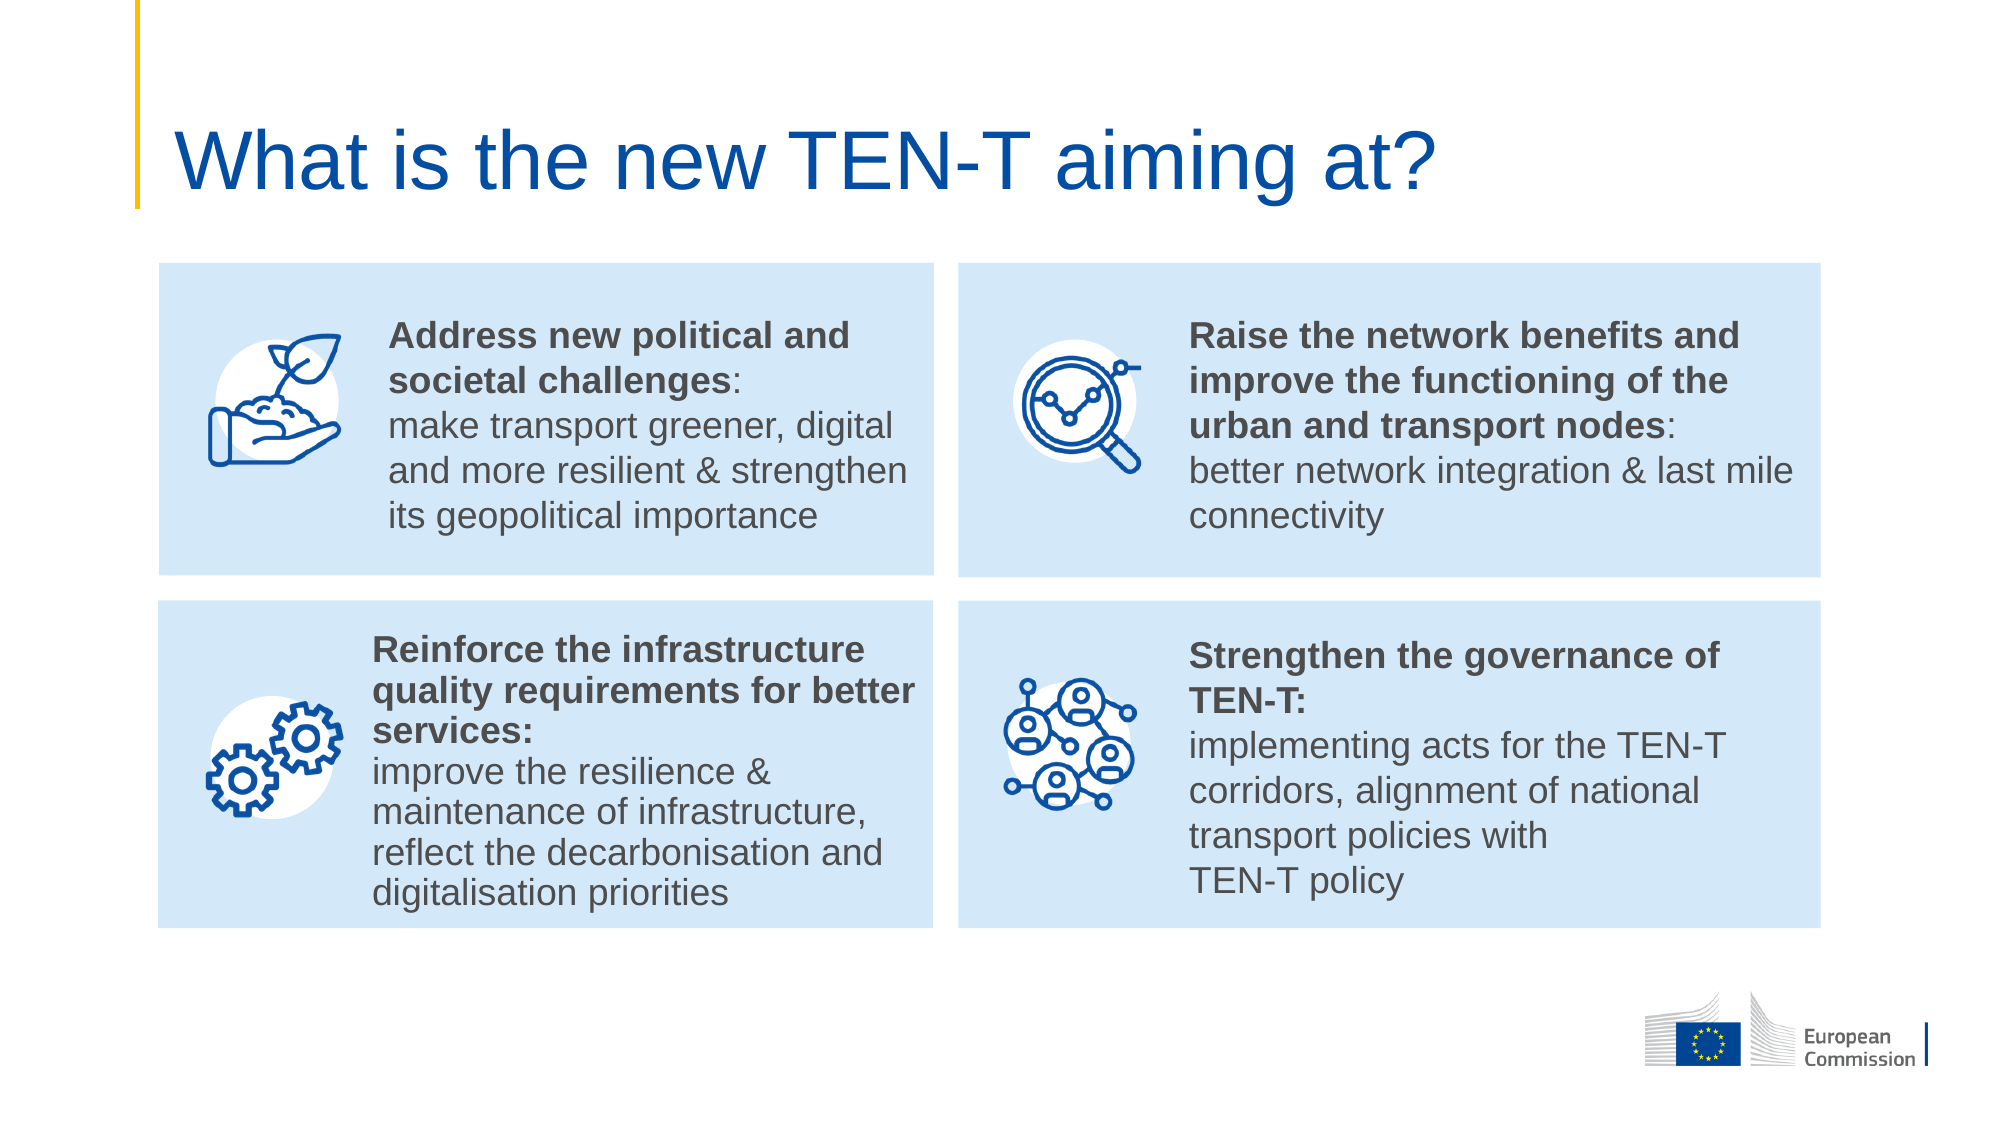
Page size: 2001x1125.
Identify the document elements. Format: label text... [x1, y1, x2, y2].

text_box Reinforce the infrastructure quality requirements for better services: improve the resilience & maintenance of infrastructure, reflect the decarbonisation and digitalisation priorities [372, 602, 943, 931]
picture [200, 320, 348, 482]
picture [1013, 339, 1146, 484]
text_box [958, 262, 1821, 578]
text_box Strengthen the governance of TEN-T: implementing acts for the TEN-T corridors, alignment of national transport policies with TEN-T policy [1189, 625, 1810, 890]
text_box [159, 262, 935, 576]
text_box [158, 600, 934, 929]
picture [992, 666, 1146, 821]
picture [1645, 991, 1928, 1066]
title What is the new TEN-T aiming at? [159, 79, 1885, 208]
text_box [1179, 600, 1605, 810]
text_box [958, 600, 1821, 929]
text_box Raise the network benefits and improve the functioning of the urban and transport nodes: better network integration & last mile connectivity [1189, 305, 1821, 531]
picture [198, 674, 350, 841]
text_box Address new political and societal challenges: make transport greener, digital and more resilient & strengthen its geopolitical importance [388, 305, 921, 492]
